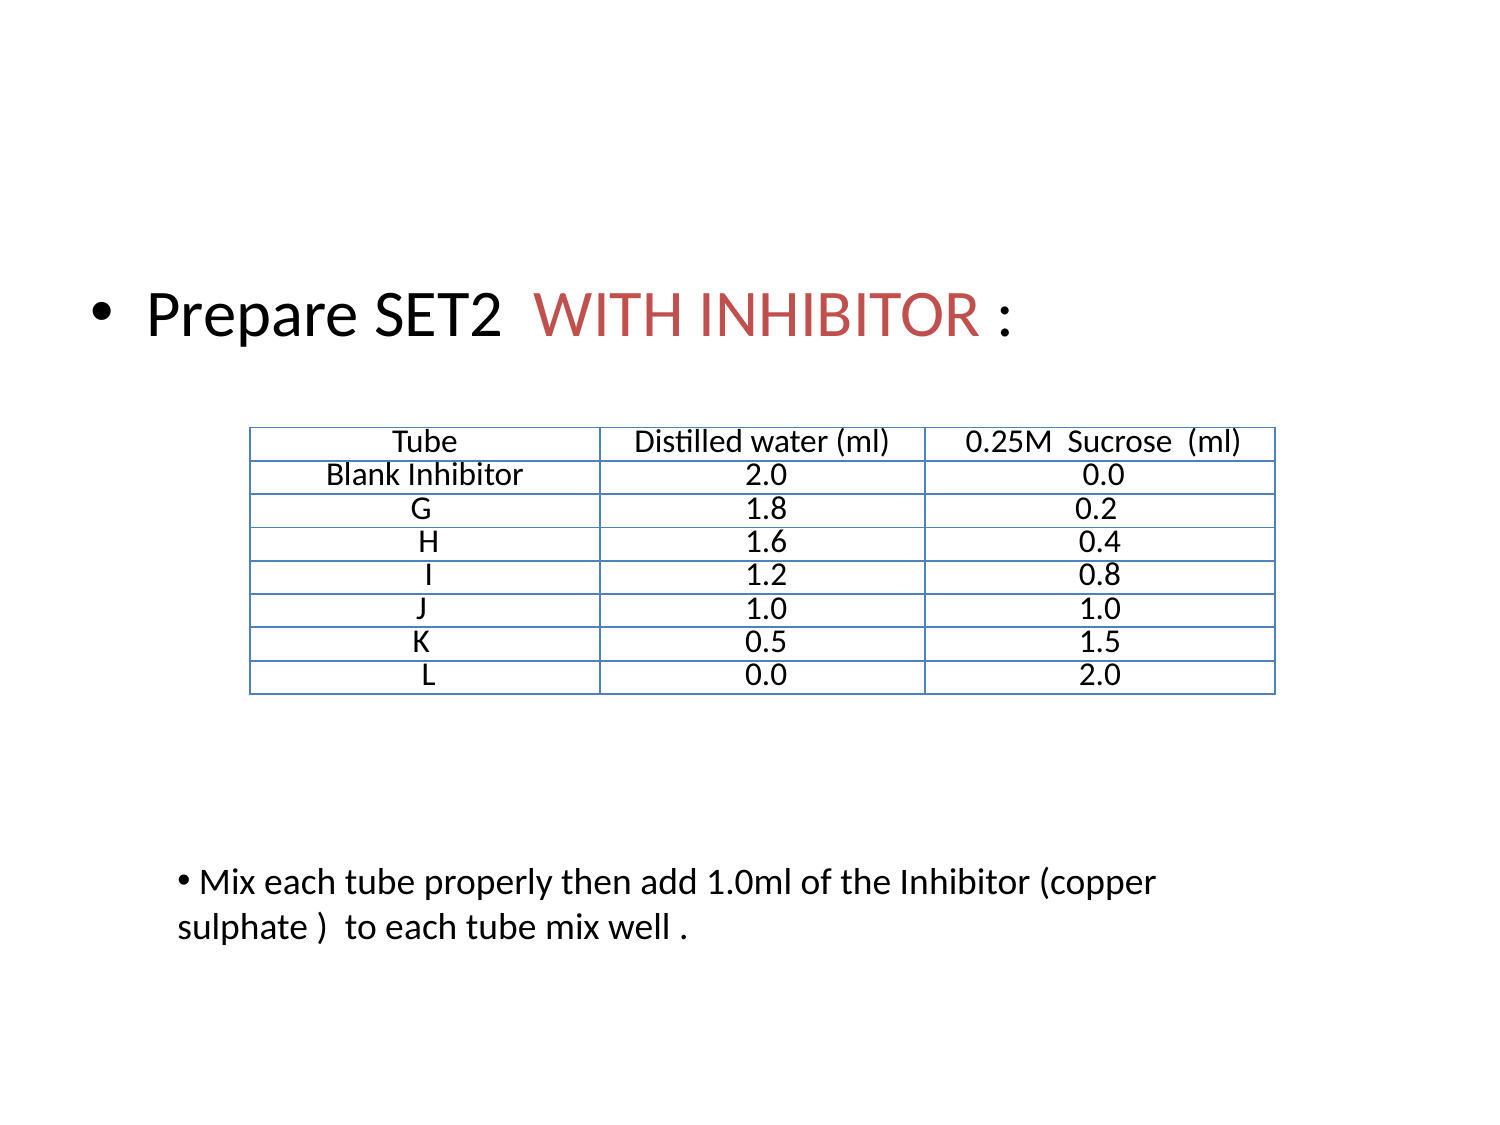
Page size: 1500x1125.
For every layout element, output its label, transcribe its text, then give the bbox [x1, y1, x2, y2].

table_cell 0.8 [926, 562, 1274, 593]
table_cell K [251, 628, 599, 660]
table_cell J [251, 595, 599, 626]
table_cell 1.2 [601, 562, 924, 593]
table_header Distilled water (ml) [601, 428, 924, 460]
table_cell L [251, 662, 599, 693]
table_cell 0.0 [926, 462, 1274, 493]
table_cell 1.0 [926, 595, 1274, 626]
table_header 0.25M Sucrose (ml) [926, 428, 1274, 460]
table_cell H [251, 528, 599, 560]
table_cell 1.5 [926, 628, 1274, 660]
table_cell 0.5 [601, 628, 924, 660]
table_cell 0.0 [601, 662, 924, 693]
text_box Mix each tube properly then add 1.0ml of the Inhibitor (copper sulphate ) to each tube mix well . [162, 849, 1300, 955]
table_cell 1.8 [601, 495, 924, 527]
table_header Tube [251, 428, 599, 460]
table_cell 0.2 [926, 495, 1274, 527]
list Prepare SET2 WITH INHIBITOR : [75, 262, 1425, 363]
table_cell I [251, 562, 599, 593]
table_cell 0.4 [926, 528, 1274, 560]
table_cell G [251, 495, 599, 527]
table_cell 2.0 [926, 662, 1274, 693]
table_cell 1.0 [601, 595, 924, 626]
table_cell 2.0 [601, 462, 924, 493]
table_cell Blank Inhibitor [251, 462, 599, 493]
table_cell 1.6 [601, 528, 924, 560]
